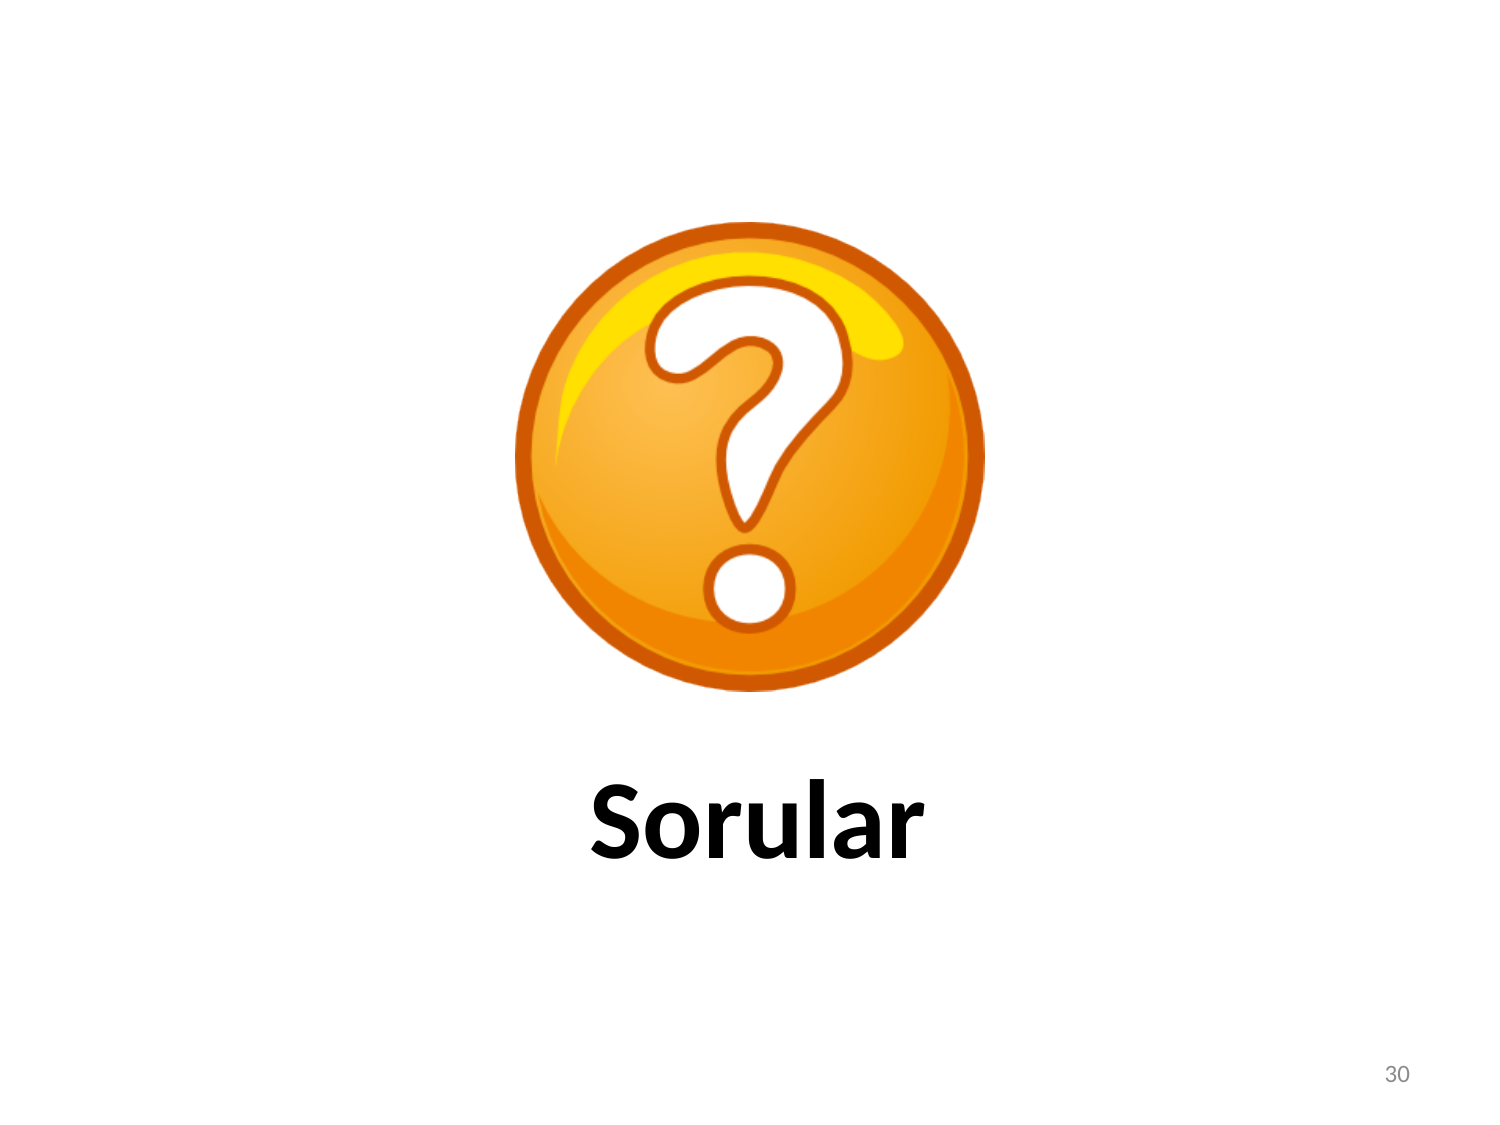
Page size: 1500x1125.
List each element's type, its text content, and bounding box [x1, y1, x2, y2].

text_box Sorular [574, 738, 942, 888]
picture [515, 222, 985, 692]
slide_number 30 [1074, 1042, 1425, 1103]
